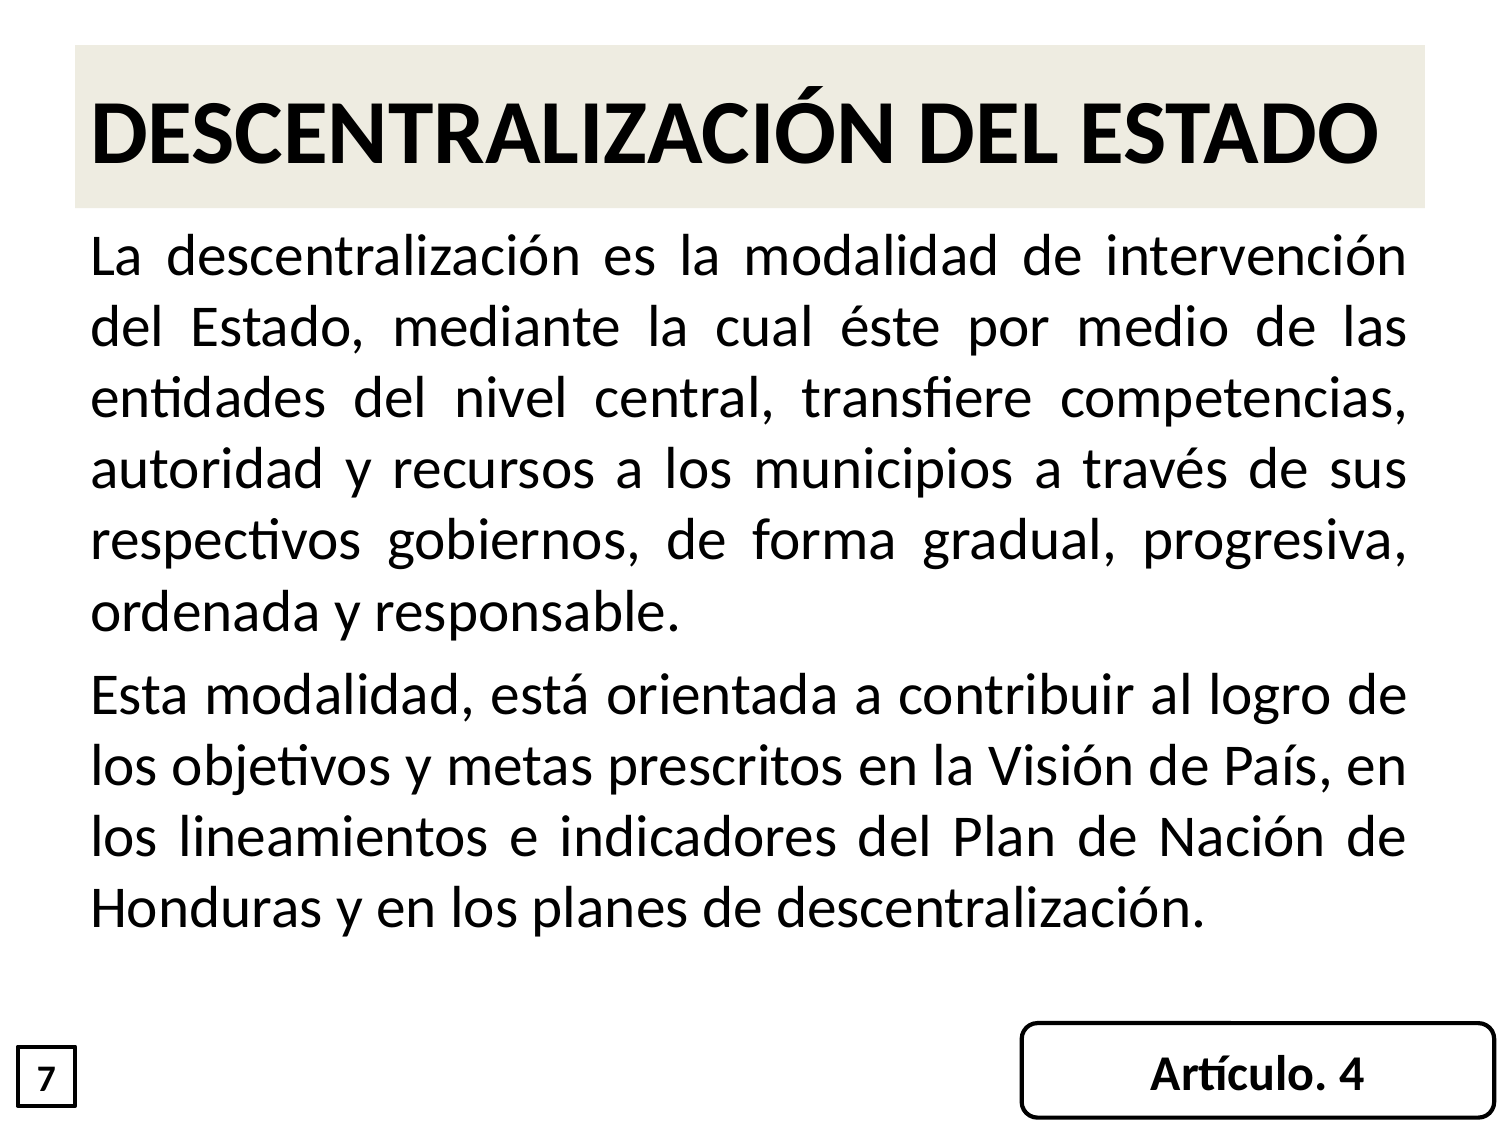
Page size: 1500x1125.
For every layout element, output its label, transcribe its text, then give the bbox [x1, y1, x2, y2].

title DESCENTRALIZACIÓN DEL ESTADO [75, 45, 1425, 208]
list La descentralización es la modalidad de intervención del Estado, mediante la cual éste por medio de las entidades del nivel central, transfiere competencias, autoridad y recursos a los municipios a través de sus respectivos gobiernos, de forma gradual, progresiva, ordenada y responsable. Esta modalidad, está orientada a contribuir al logro de los objetivos y metas prescritos en la Visión de País, en los lineamientos e indicadores del Plan de Nación de Honduras y en los planes de descentralización. [75, 208, 1425, 1005]
text_box Artículo. 4 [1019, 1020, 1497, 1120]
text_box 7 [16, 1045, 77, 1108]
